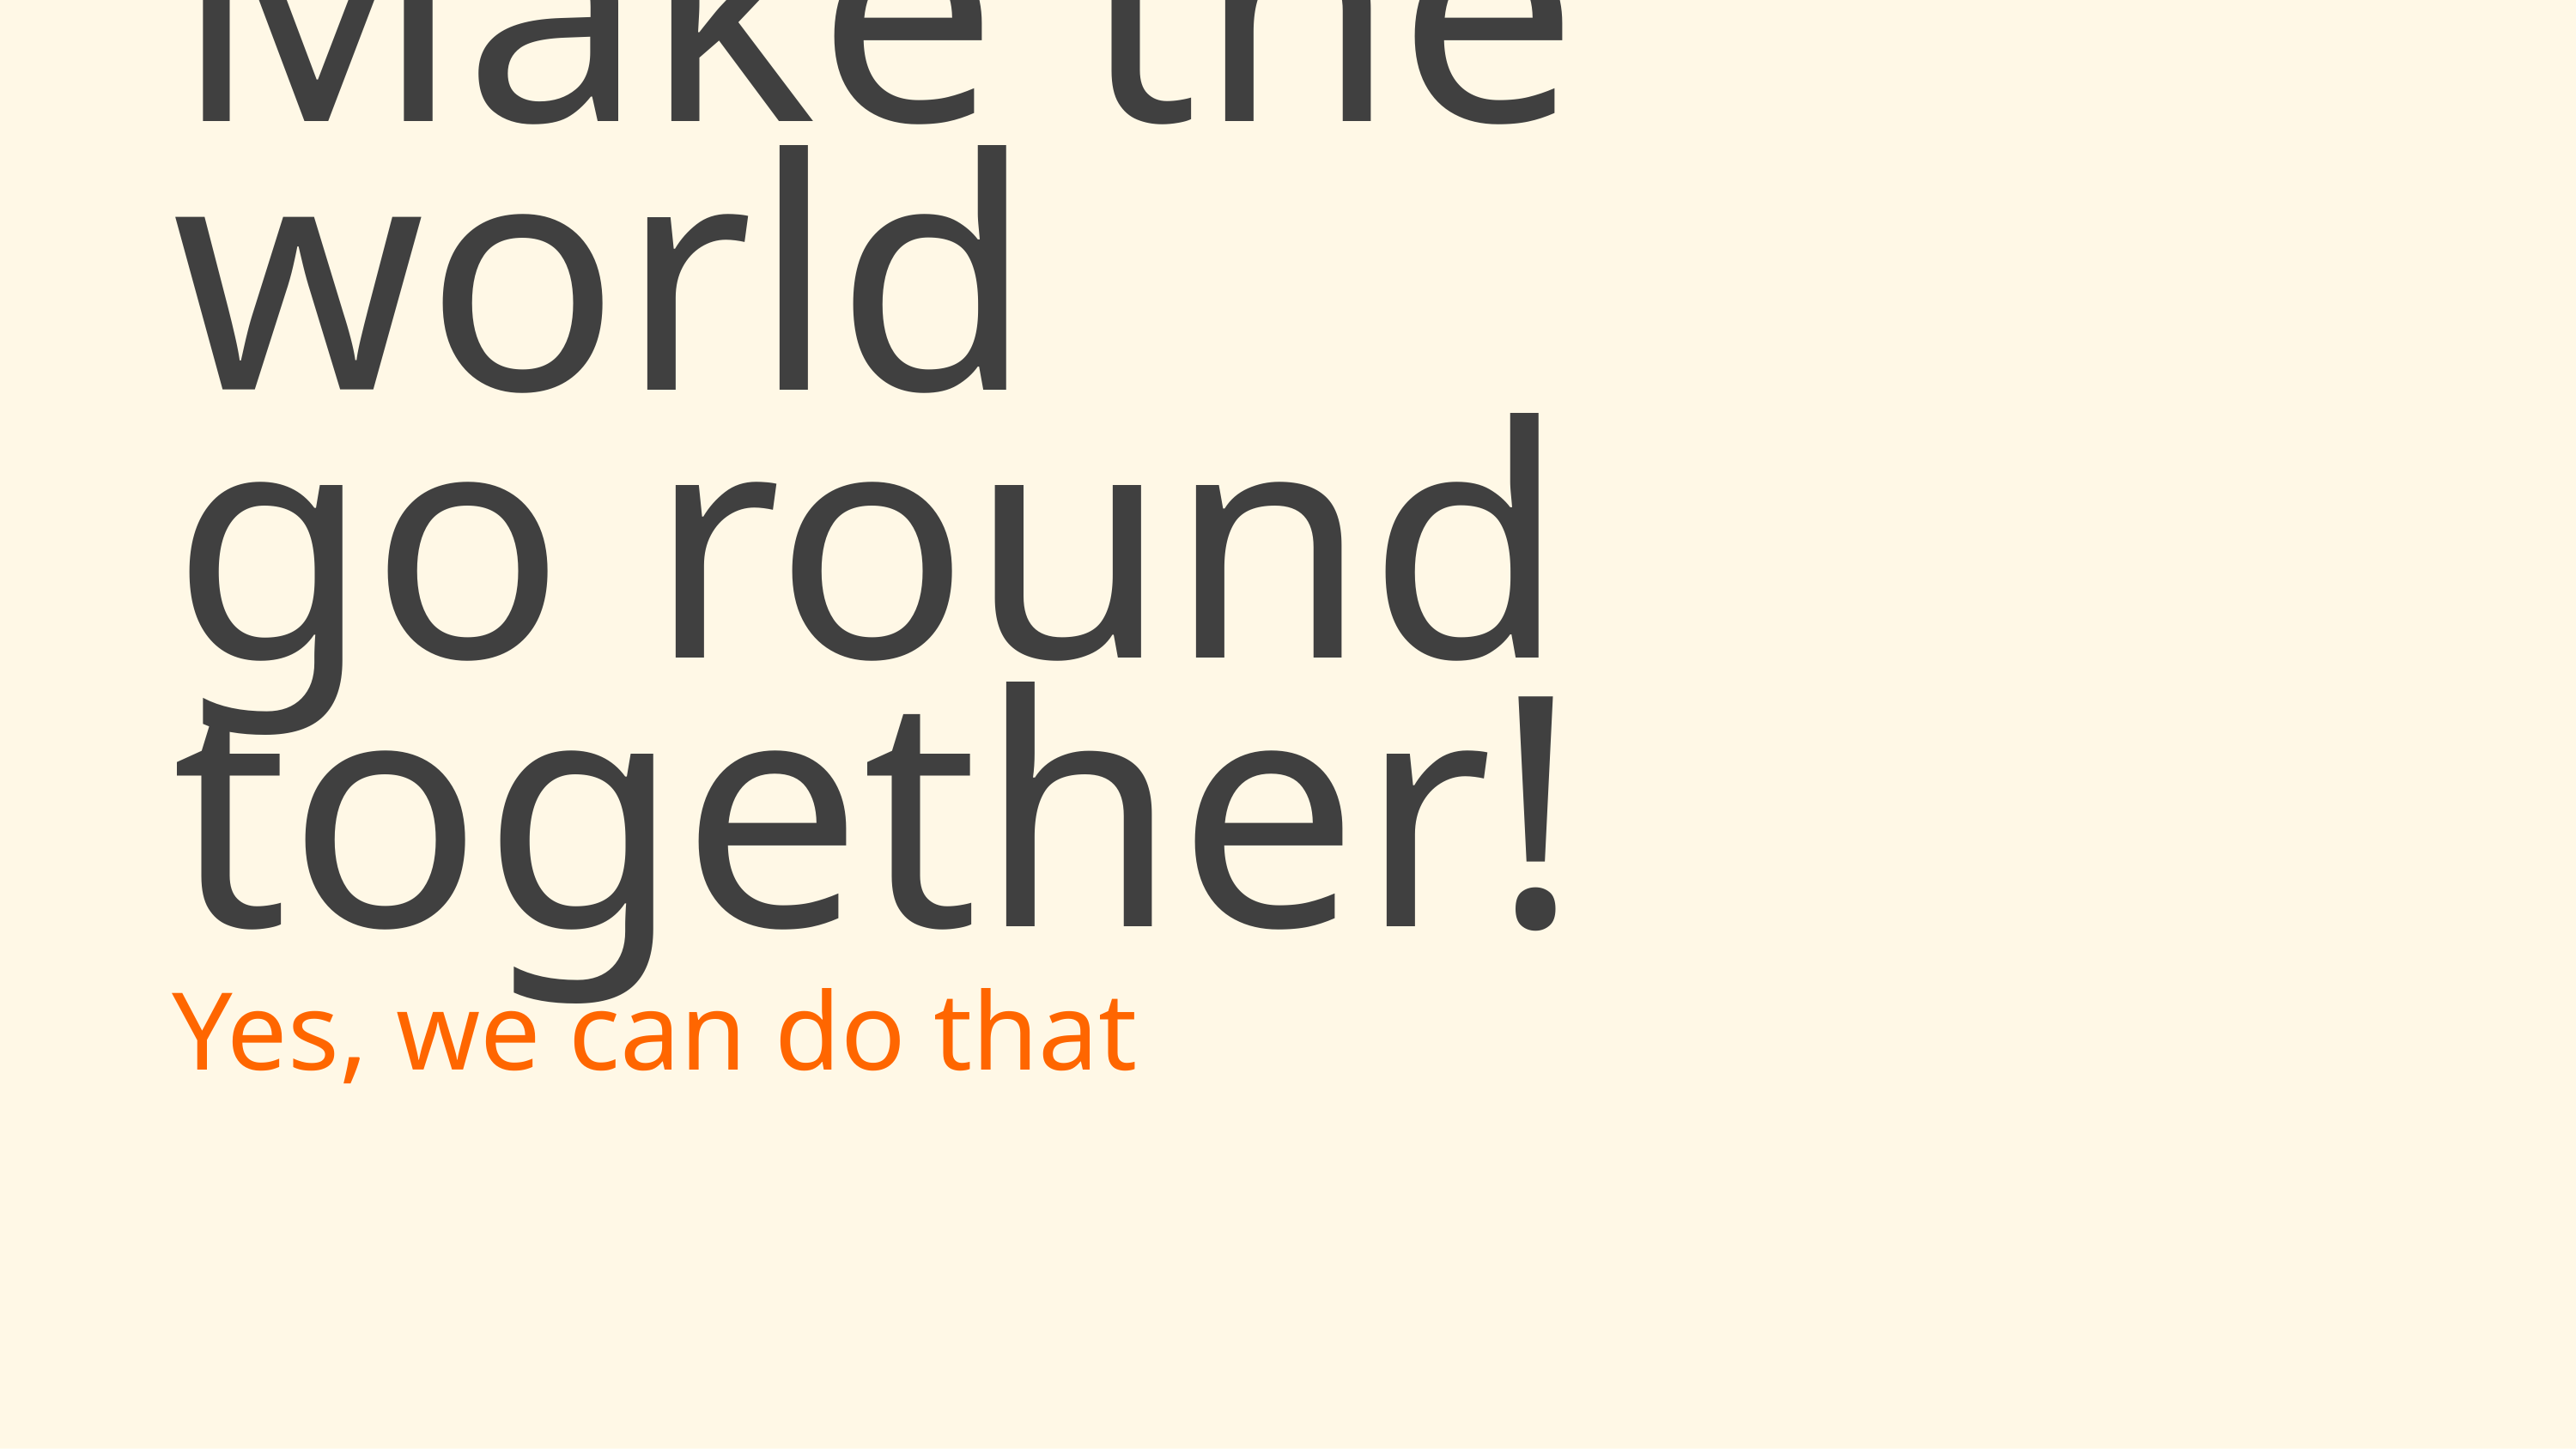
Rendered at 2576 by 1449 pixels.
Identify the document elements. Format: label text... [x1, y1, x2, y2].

title Make the world go round together! [159, 302, 2378, 997]
subtitle Yes, we can do that [159, 956, 2092, 1100]
